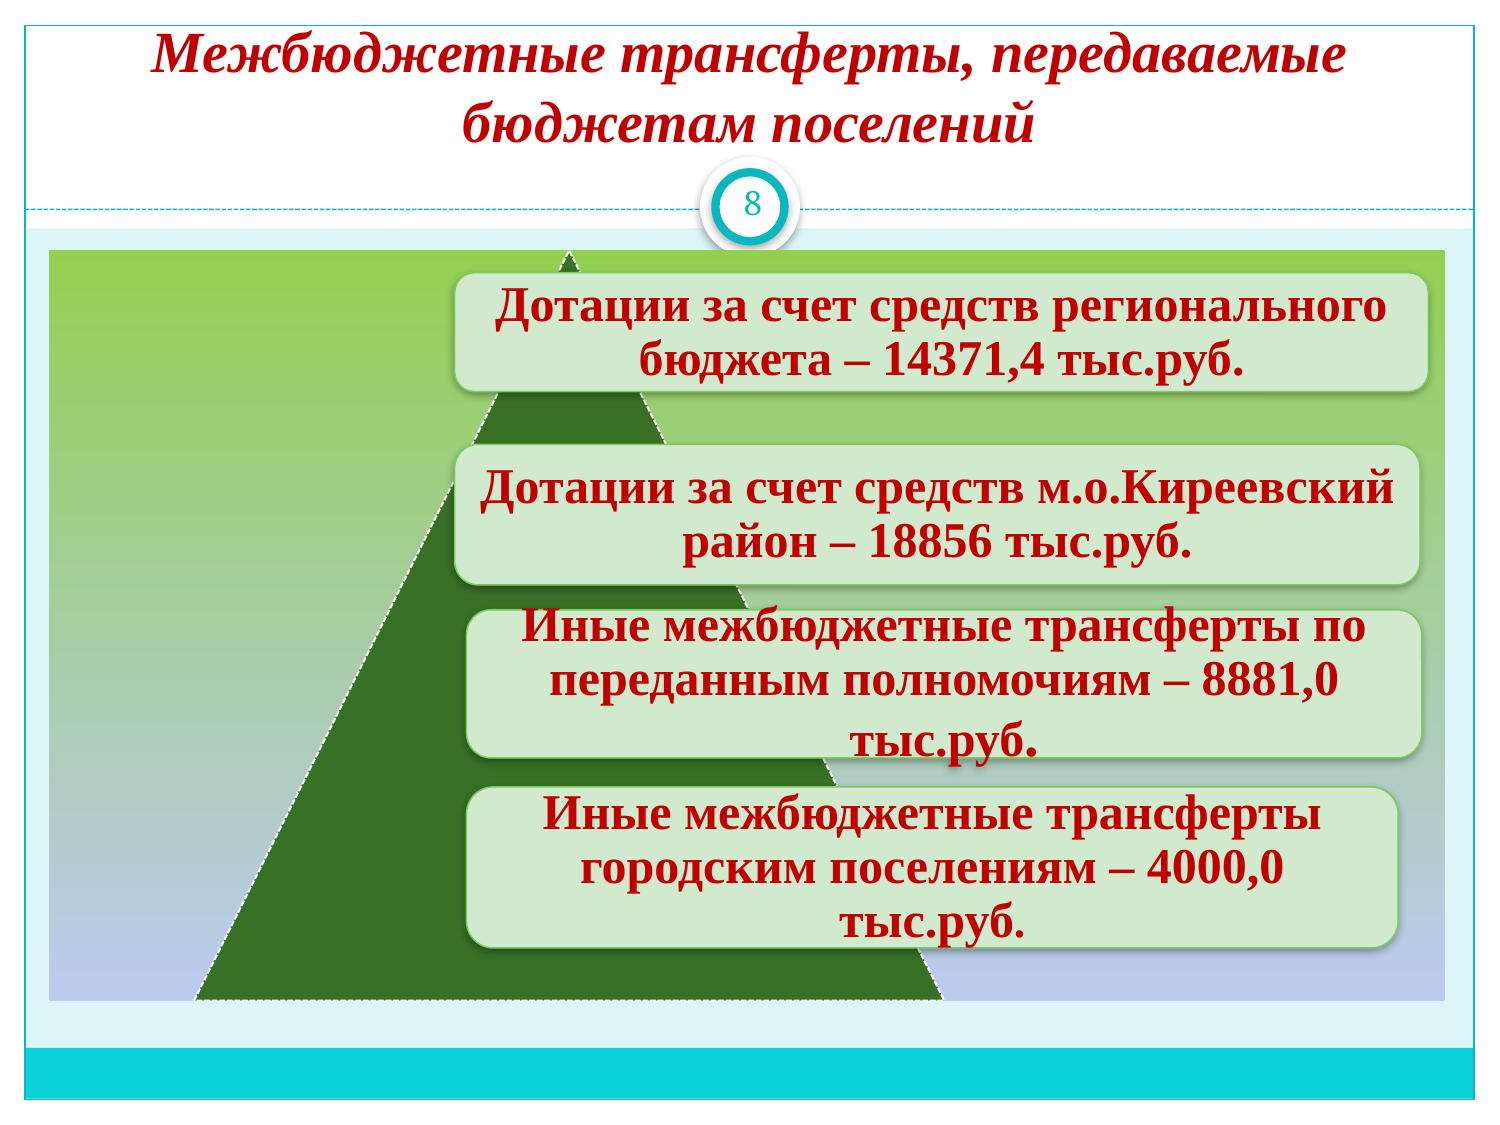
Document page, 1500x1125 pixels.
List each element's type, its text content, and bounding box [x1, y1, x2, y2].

title Межбюджетные трансферты, передаваемые бюджетам поселений [49, 37, 1450, 162]
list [49, 250, 1445, 1001]
slide_number 8 [715, 168, 791, 241]
